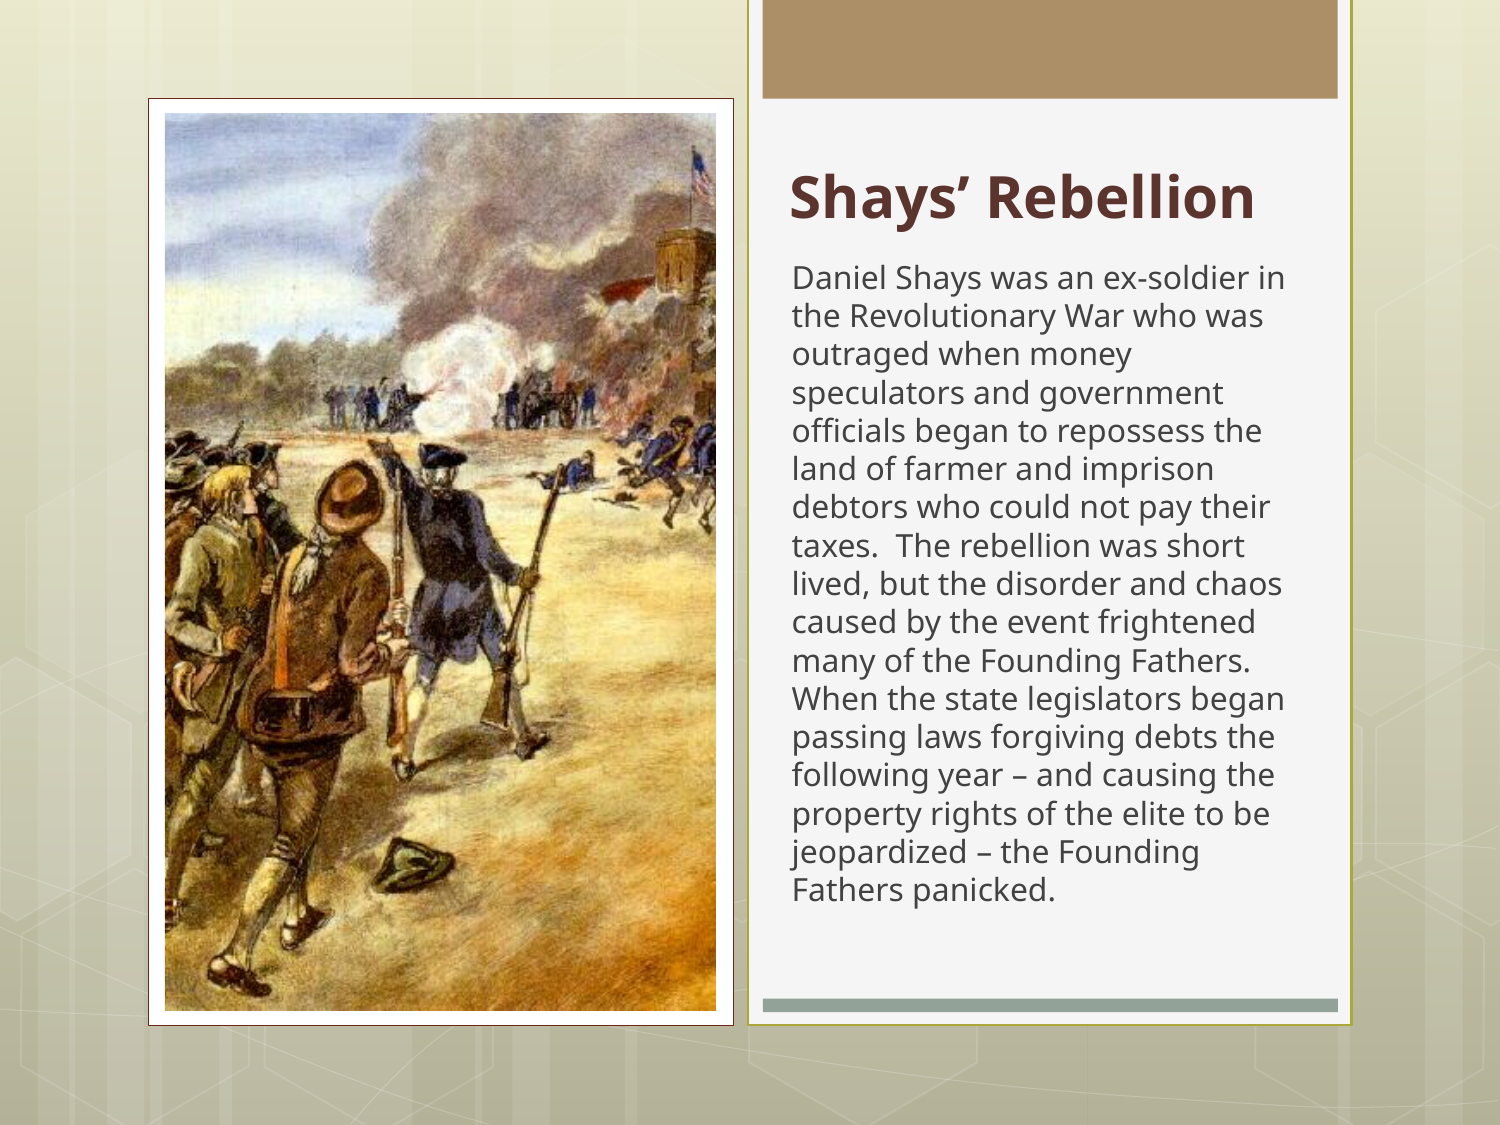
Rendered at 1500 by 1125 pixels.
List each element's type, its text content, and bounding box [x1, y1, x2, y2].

picture [164, 113, 717, 1011]
title Shays’ Rebellion [774, 112, 1317, 238]
list Daniel Shays was an ex-soldier in the Revolutionary War who was outraged when money speculators and government officials began to repossess the land of farmer and imprison debtors who could not pay their taxes. The rebellion was short lived, but the disorder and chaos caused by the event frightened many of the Founding Fathers. When the state legislators began passing laws forgiving debts the following year – and causing the property rights of the elite to be jeopardized – the Founding Fathers panicked. [776, 249, 1319, 928]
